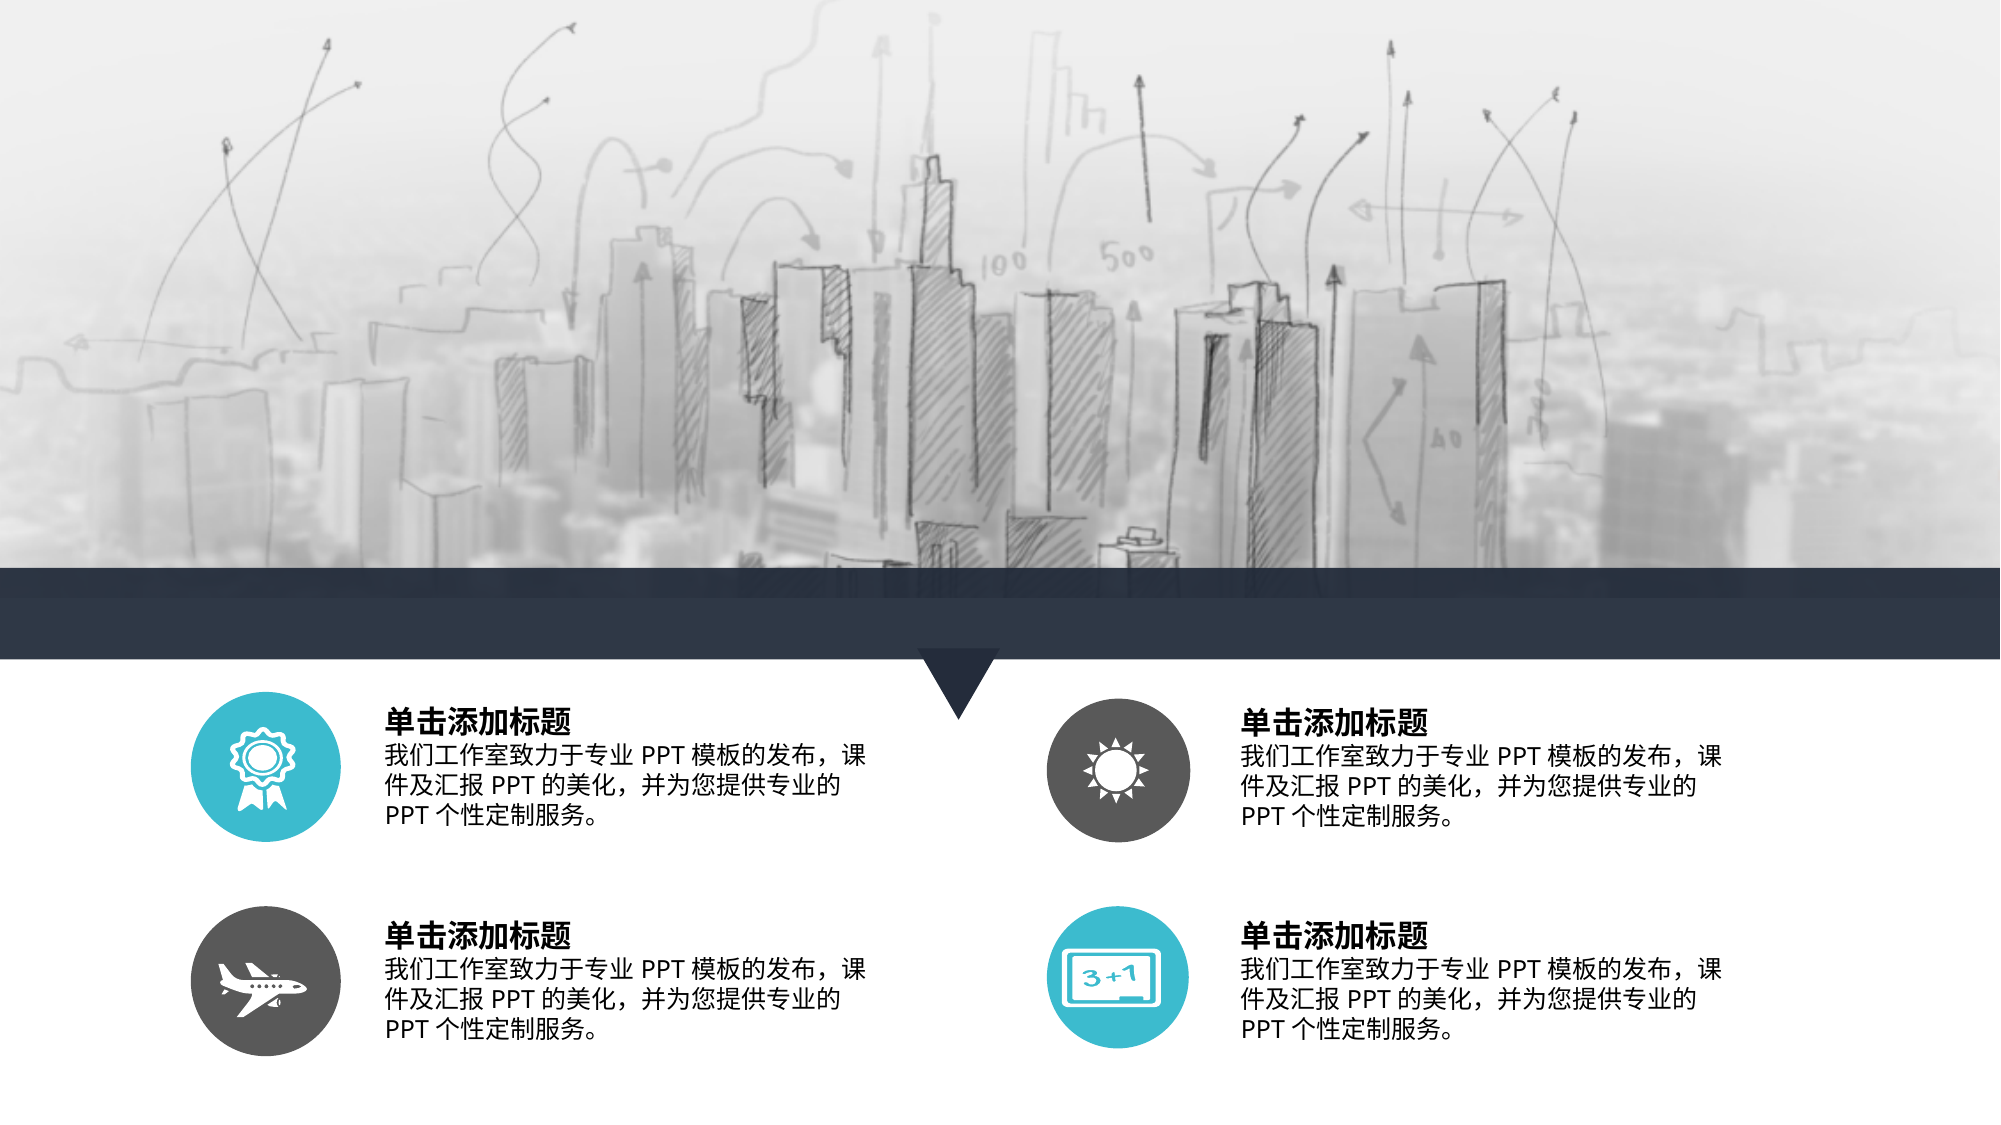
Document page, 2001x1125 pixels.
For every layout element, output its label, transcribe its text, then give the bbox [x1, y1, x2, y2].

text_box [1046, 698, 1191, 843]
text_box [917, 648, 1000, 720]
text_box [190, 905, 342, 1057]
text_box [190, 691, 342, 843]
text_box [1046, 905, 1189, 1049]
text_box 单击添加标题 我们工作室致力于专业PPT模板的发布，课件及汇报PPT的美化，并为您提供专业的PPT个性定制服务。 [1220, 692, 1743, 841]
picture [0, 0, 2000, 598]
text_box 单击添加标题 我们工作室致力于专业PPT模板的发布，课件及汇报PPT的美化，并为您提供专业的PPT个性定制服务。 [364, 691, 887, 840]
text_box [0, 607, 2000, 660]
text_box 单击添加标题 我们工作室致力于专业PPT模板的发布，课件及汇报PPT的美化，并为您提供专业的PPT个性定制服务。 [1220, 906, 1743, 1054]
text_box 单击添加标题 我们工作室致力于专业PPT模板的发布，课件及汇报PPT的美化，并为您提供专业的PPT个性定制服务。 [364, 906, 887, 1054]
